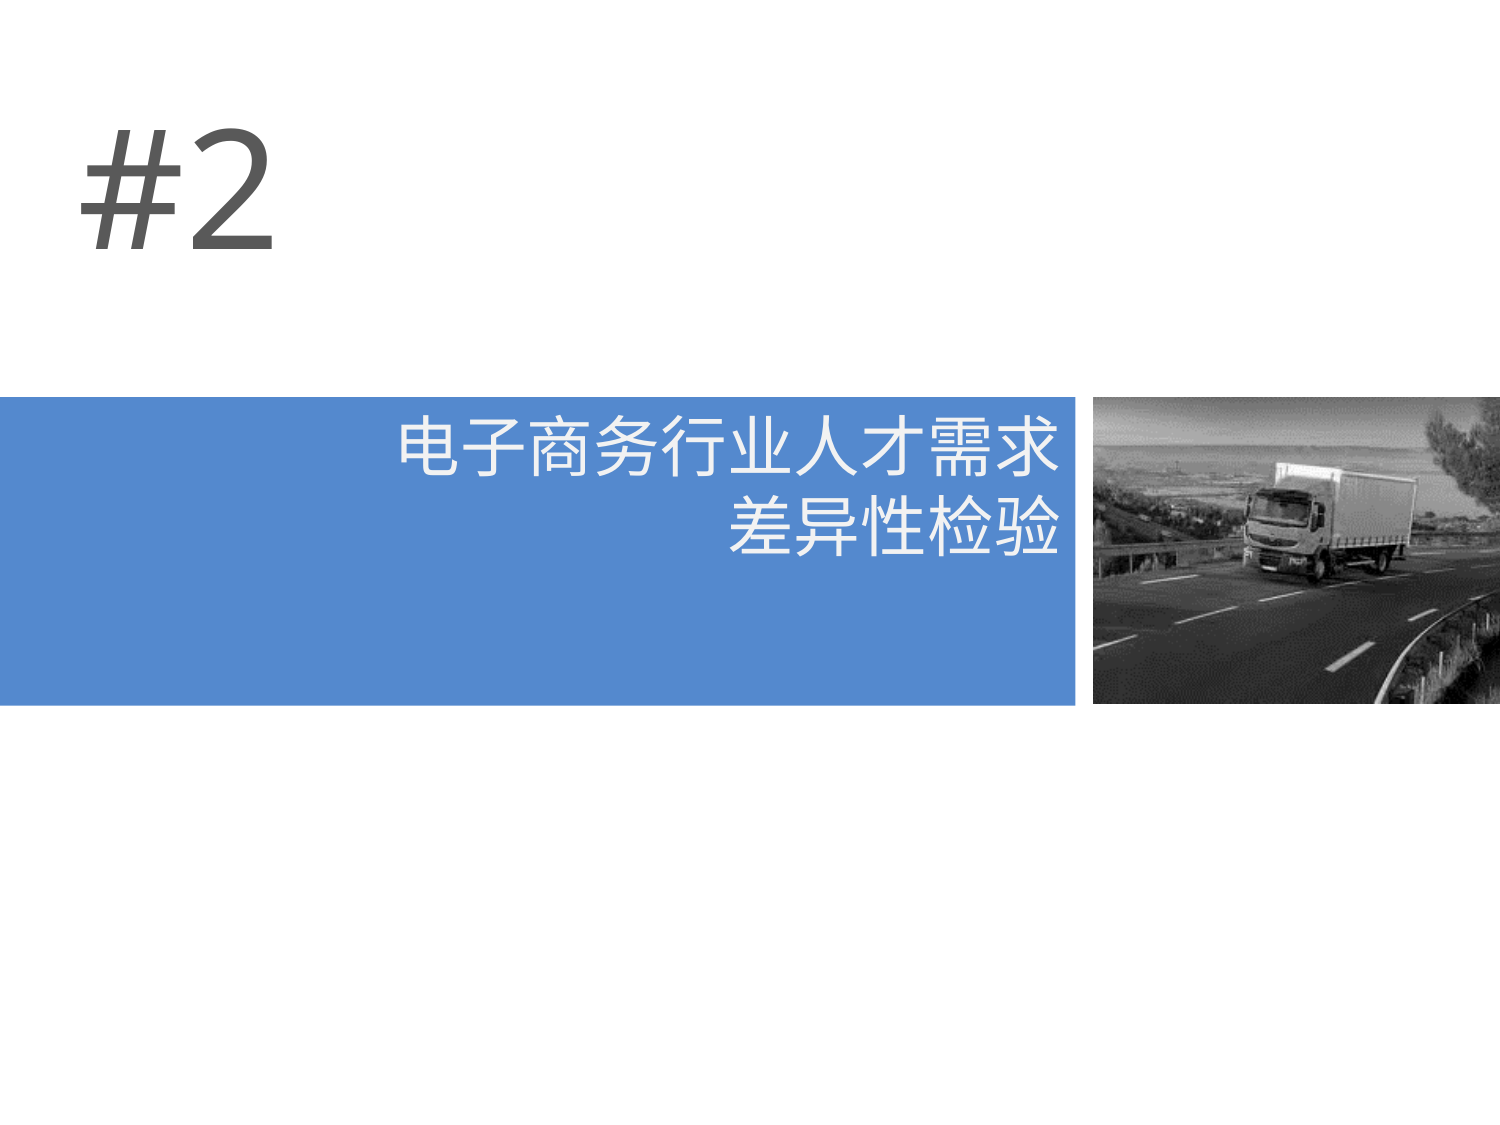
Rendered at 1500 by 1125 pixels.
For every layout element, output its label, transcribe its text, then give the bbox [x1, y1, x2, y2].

text_box #2 [63, 76, 296, 291]
picture [1093, 397, 1500, 704]
text_box [0, 572, 1076, 707]
text_box 电子商务行业人才需求 差异性检验 [0, 397, 1076, 572]
